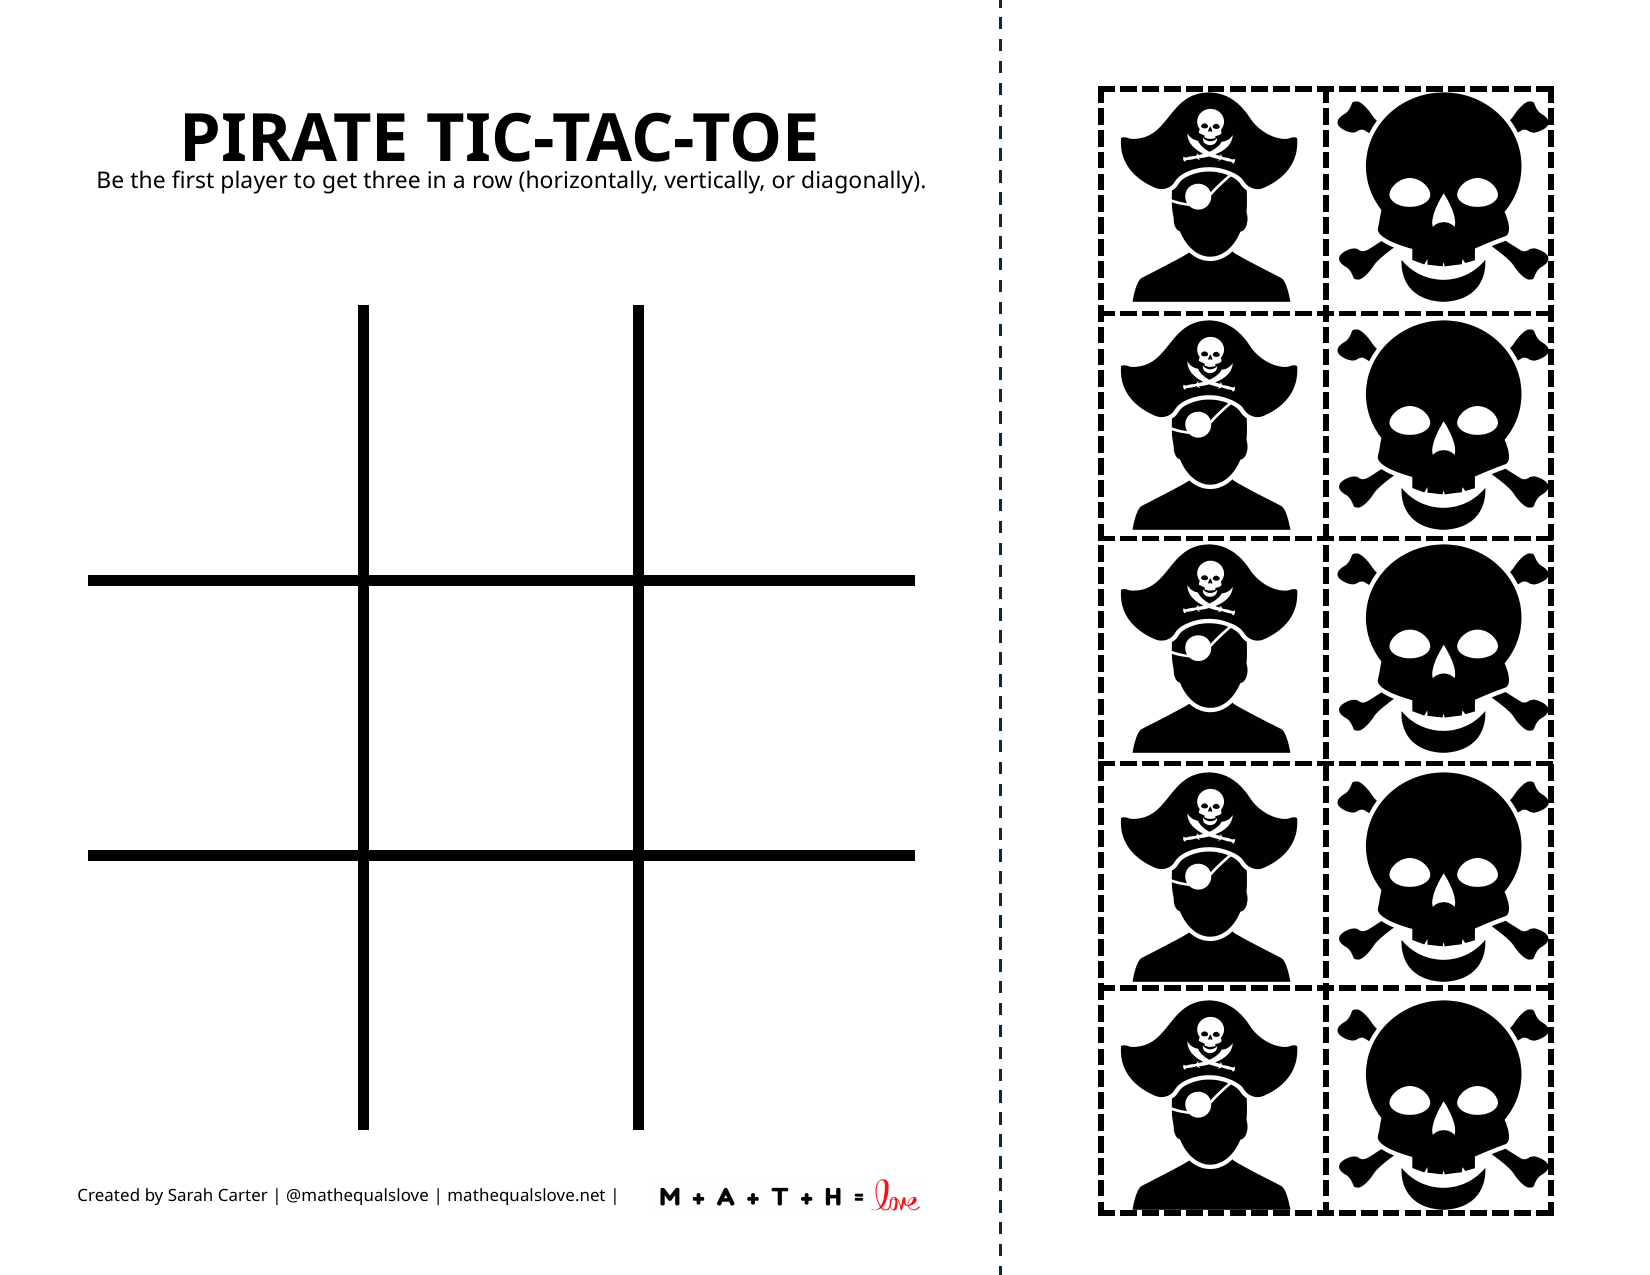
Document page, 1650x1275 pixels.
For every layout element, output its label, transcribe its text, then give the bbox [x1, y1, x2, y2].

picture [1334, 315, 1552, 534]
text_box Be the first player to get three in a row (horizontally, vertically, or diagonally). [81, 158, 966, 201]
picture [1334, 88, 1552, 306]
picture [1100, 539, 1318, 758]
picture [1100, 88, 1318, 306]
picture [1100, 767, 1318, 986]
picture [1100, 996, 1318, 1214]
picture [654, 1177, 924, 1215]
picture [1334, 767, 1552, 986]
picture [1100, 315, 1318, 534]
picture [1334, 996, 1552, 1214]
picture [1334, 539, 1552, 758]
text_box PIRATE TIC-TAC-TOE [0, 88, 1001, 200]
